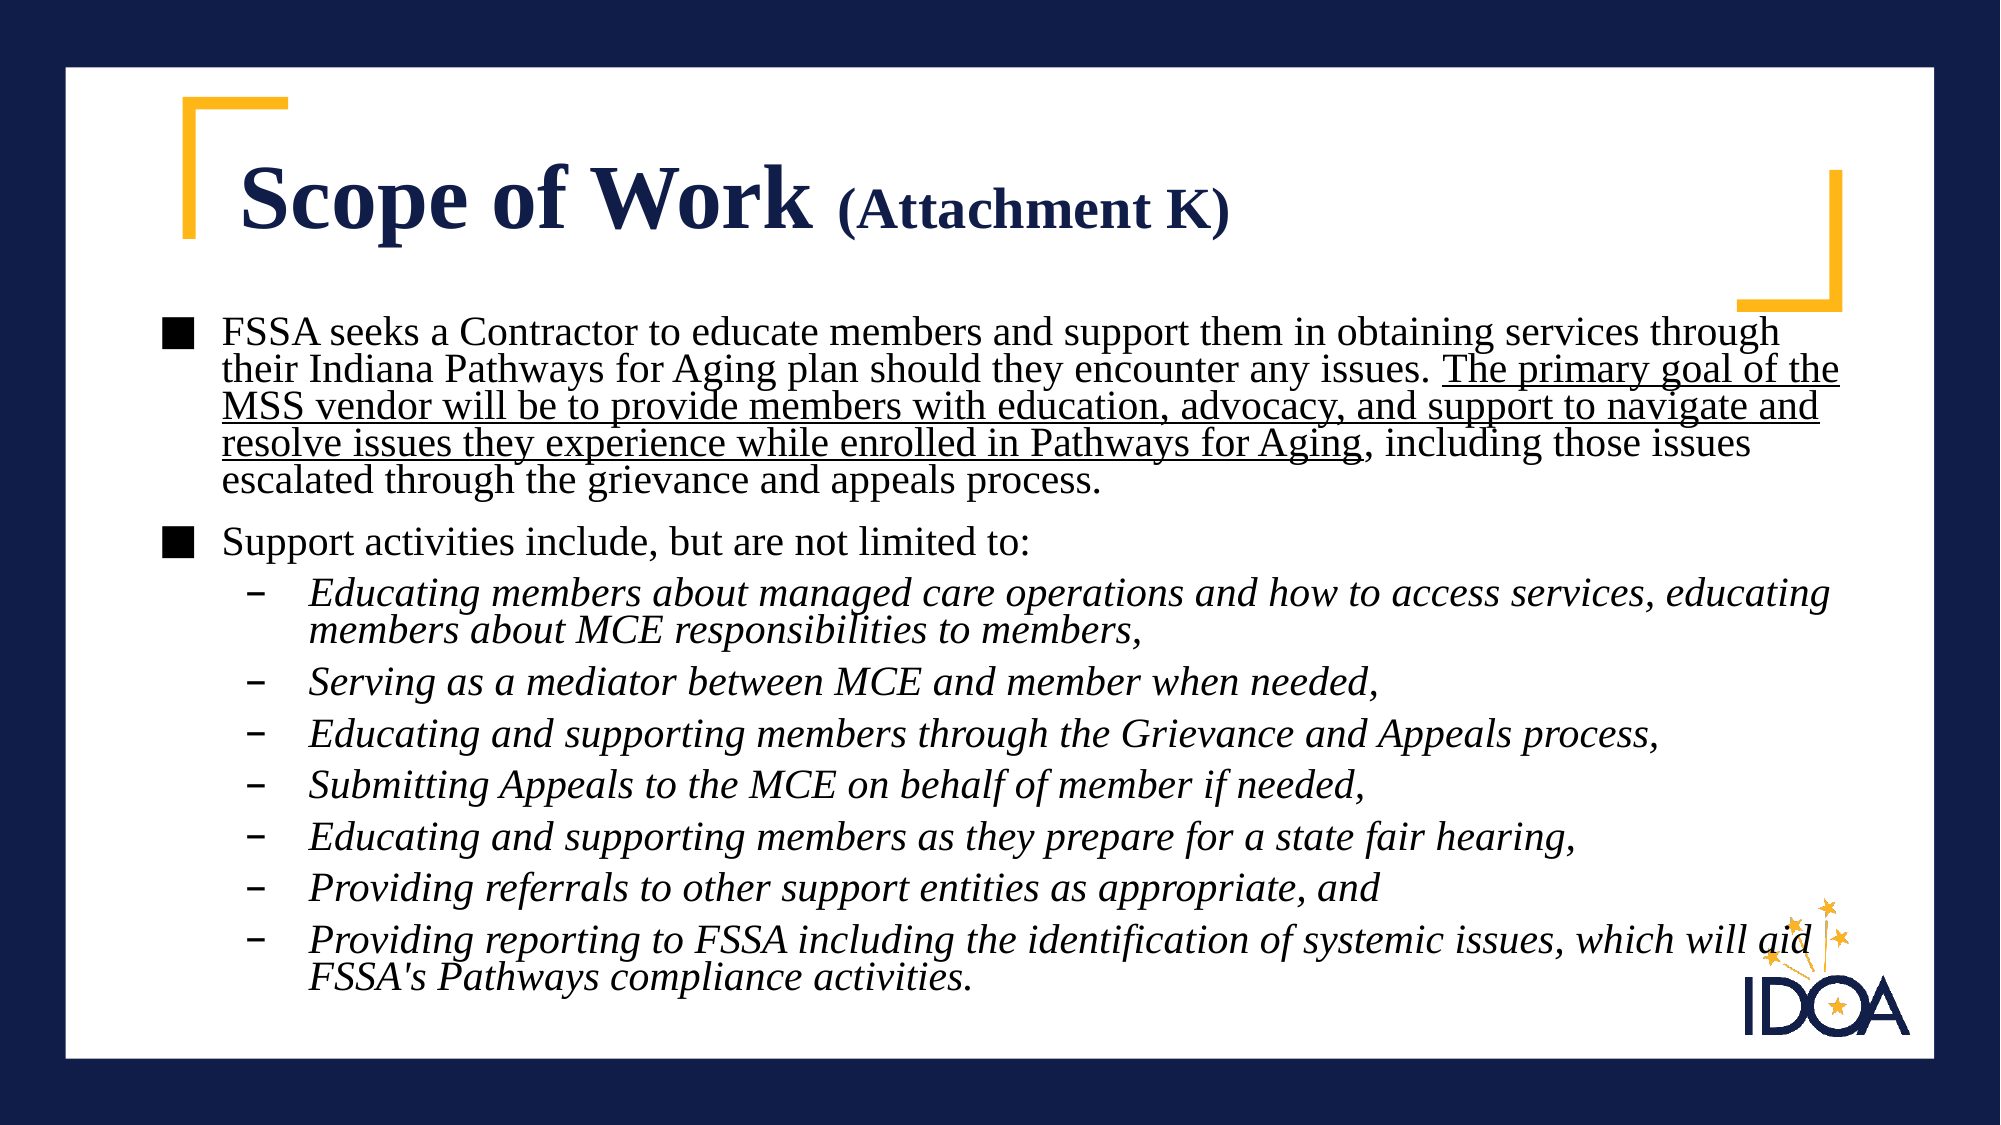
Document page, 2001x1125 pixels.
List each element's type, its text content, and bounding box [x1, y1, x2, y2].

title Scope of Work (Attachment K) [225, 142, 1800, 237]
picture [1702, 857, 1959, 1114]
list FSSA seeks a Contractor to educate members and support them in obtaining services through their Indiana Pathways for Aging plan should they encounter any issues. The primary goal of the MSS vendor will be to provide members with education, advocacy, and support to navigate and resolve issues they experience while enrolled in Pathways for Aging, including those issues escalated through the grievance and appeals process. Support activities include, but are not limited to: Educating members about managed care operations and how to access services, educating members about MCE responsibilities to members, Serving as a mediator between MCE and member when needed, Educating and supporting members through the Grievance and Appeals process, Submitting Appeals to the MCE on behalf of member if needed, Educating and supporting members as they prepare for a state fair hearing, Providing referrals to other support entities as appropriate, and Providing reporting to FSSA including the identification of systemic issues, which will aid FSSA's Pathways compliance activities. [143, 237, 1857, 1025]
